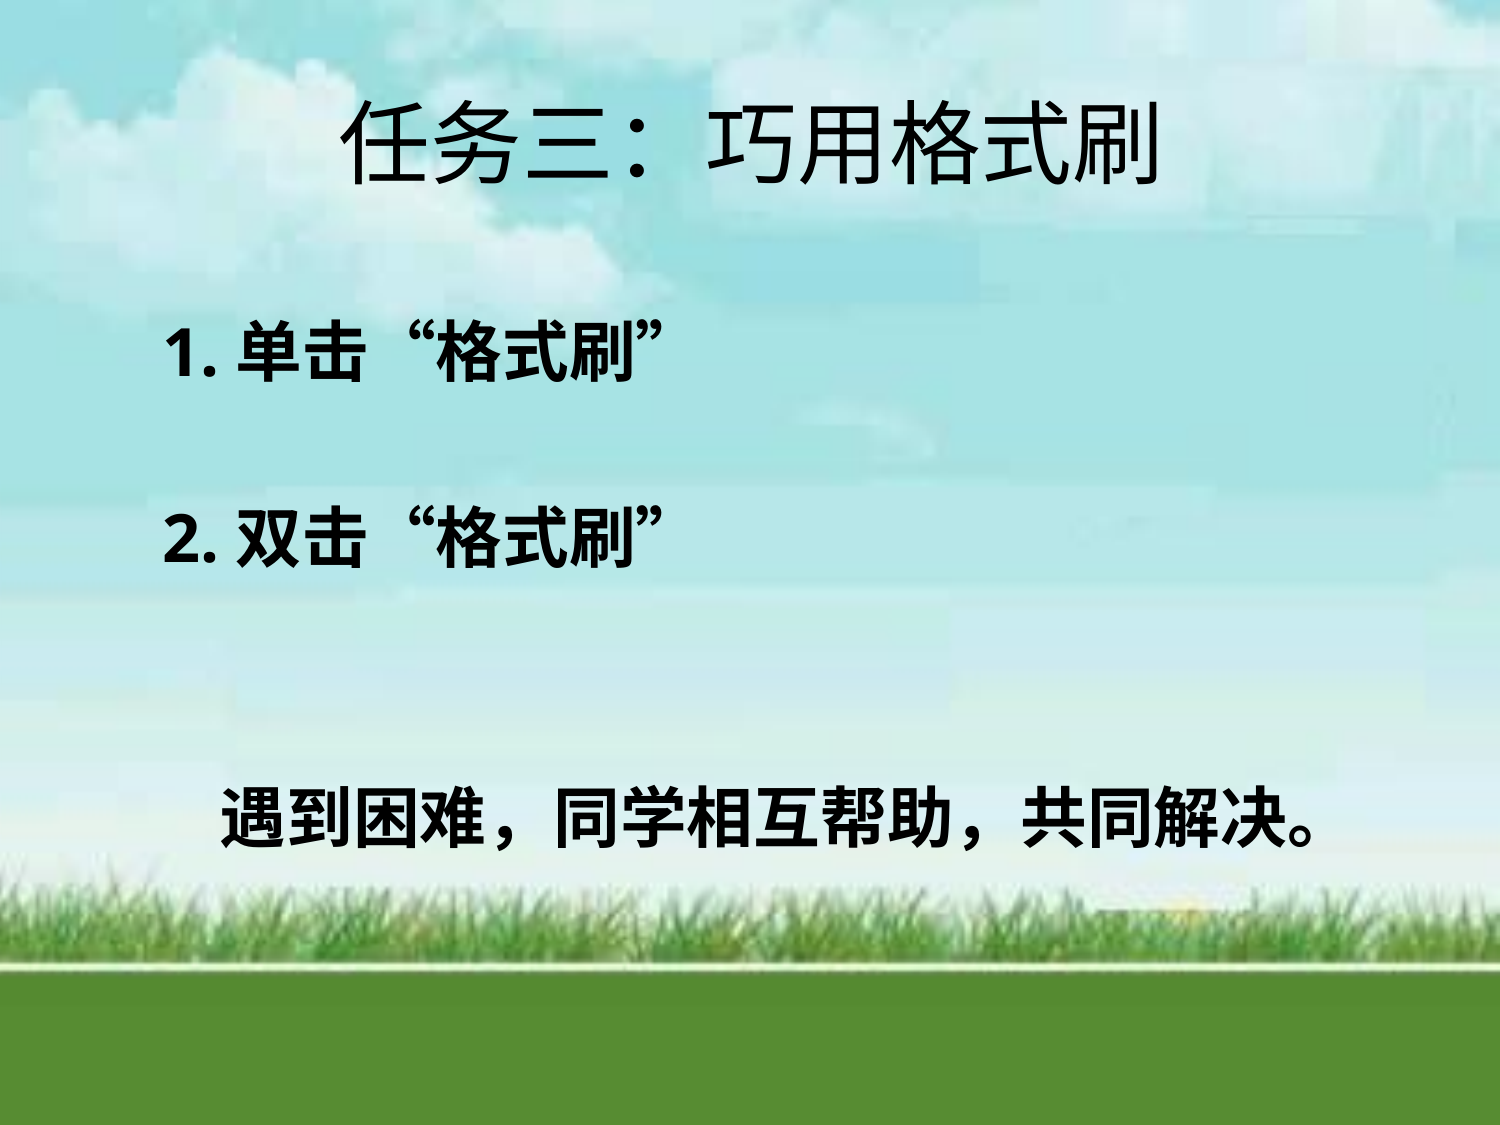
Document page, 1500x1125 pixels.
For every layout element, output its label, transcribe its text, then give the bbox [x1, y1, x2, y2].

title 任务三：巧用格式刷 [76, 46, 1428, 235]
picture [0, 0, 1500, 1125]
list 1.单击“格式刷” 2.双击“格式刷” 遇到困难，同学相互帮助，共同解决。 [147, 302, 1428, 1045]
